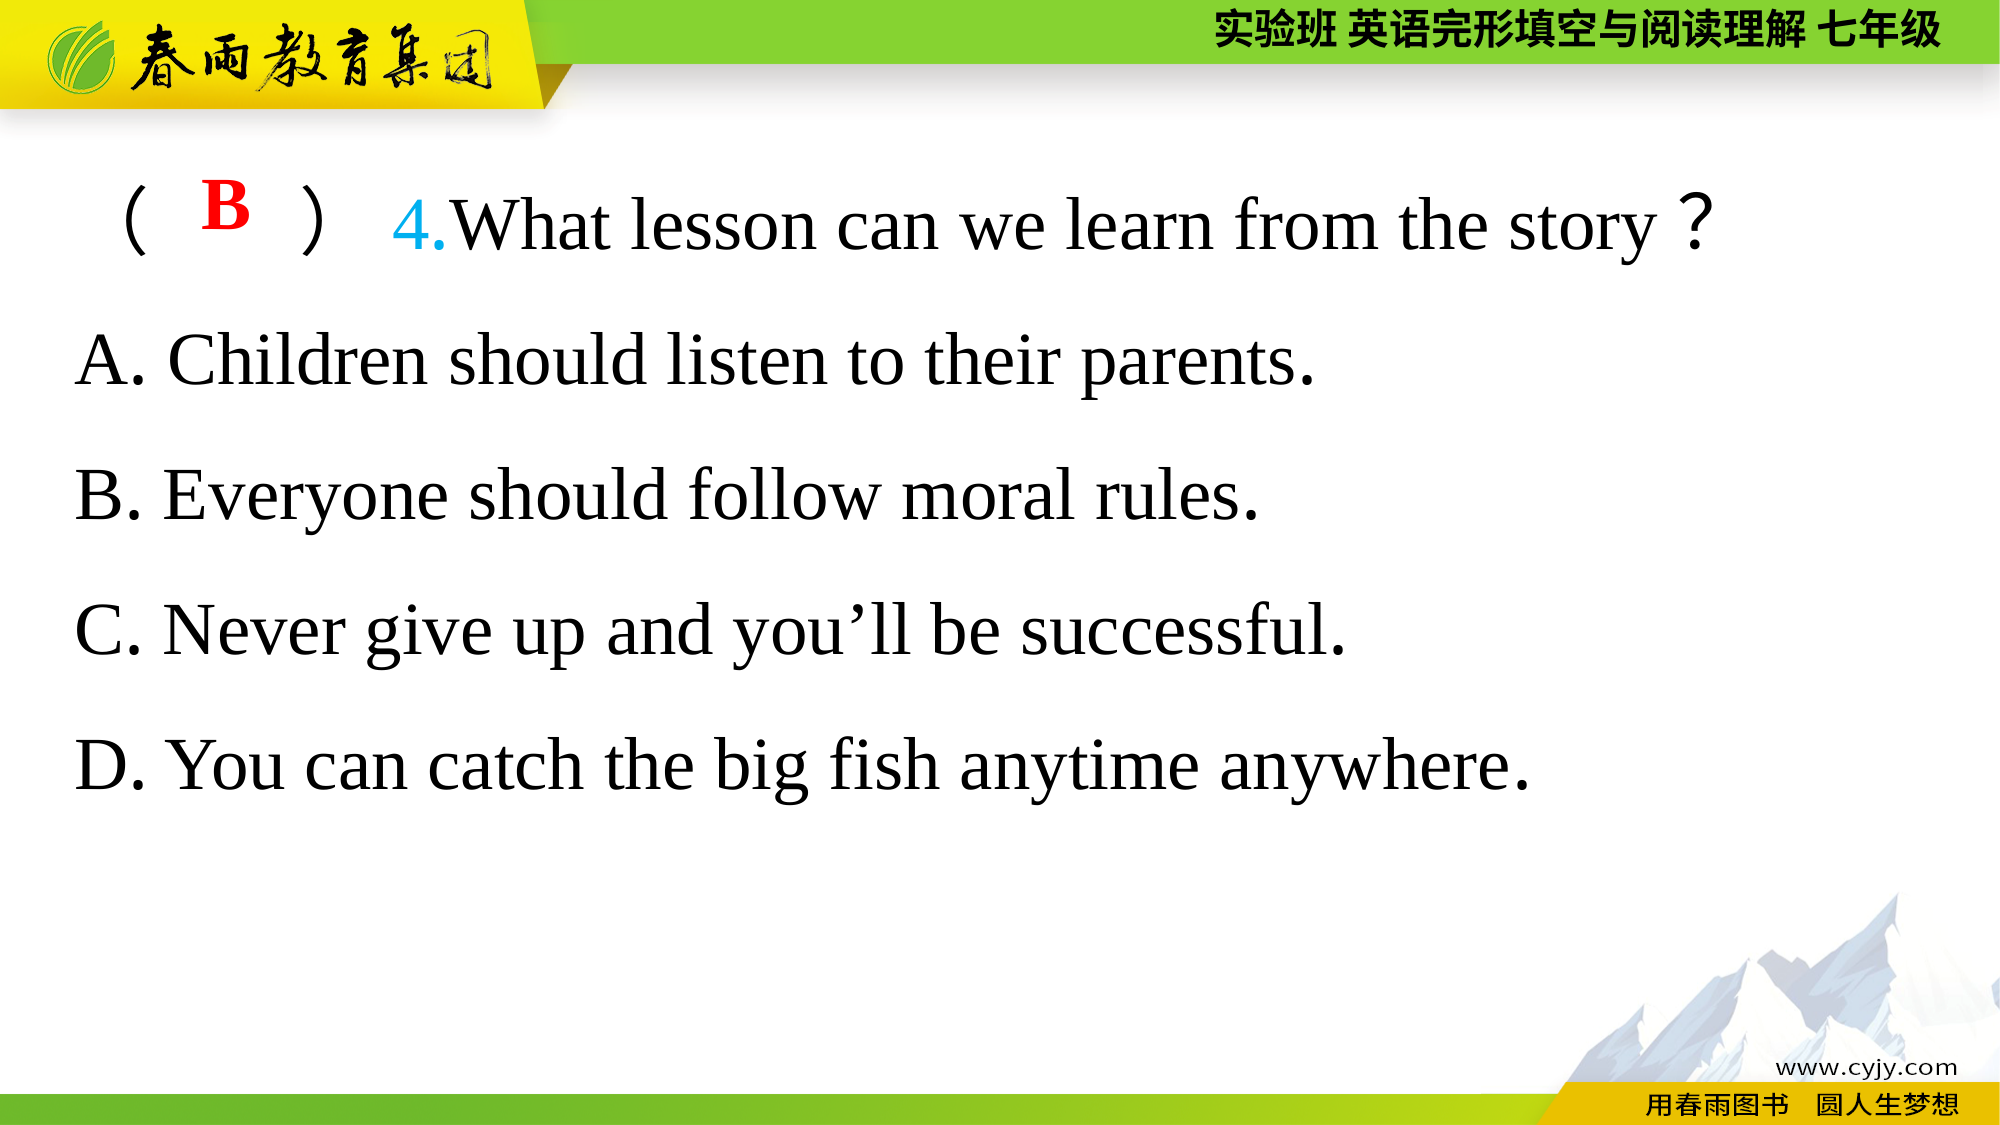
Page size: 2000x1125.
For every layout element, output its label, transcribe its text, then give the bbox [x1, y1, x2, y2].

list （ ）4.What lesson can we learn from the story？ A. Children should listen to their parents. B. Everyone should follow moral rules. C. Never give up and you’ll be successful. D. You can catch the big fish anytime anywhere. [59, 122, 1944, 820]
text_box B [186, 146, 267, 252]
picture [0, 0, 2000, 1125]
